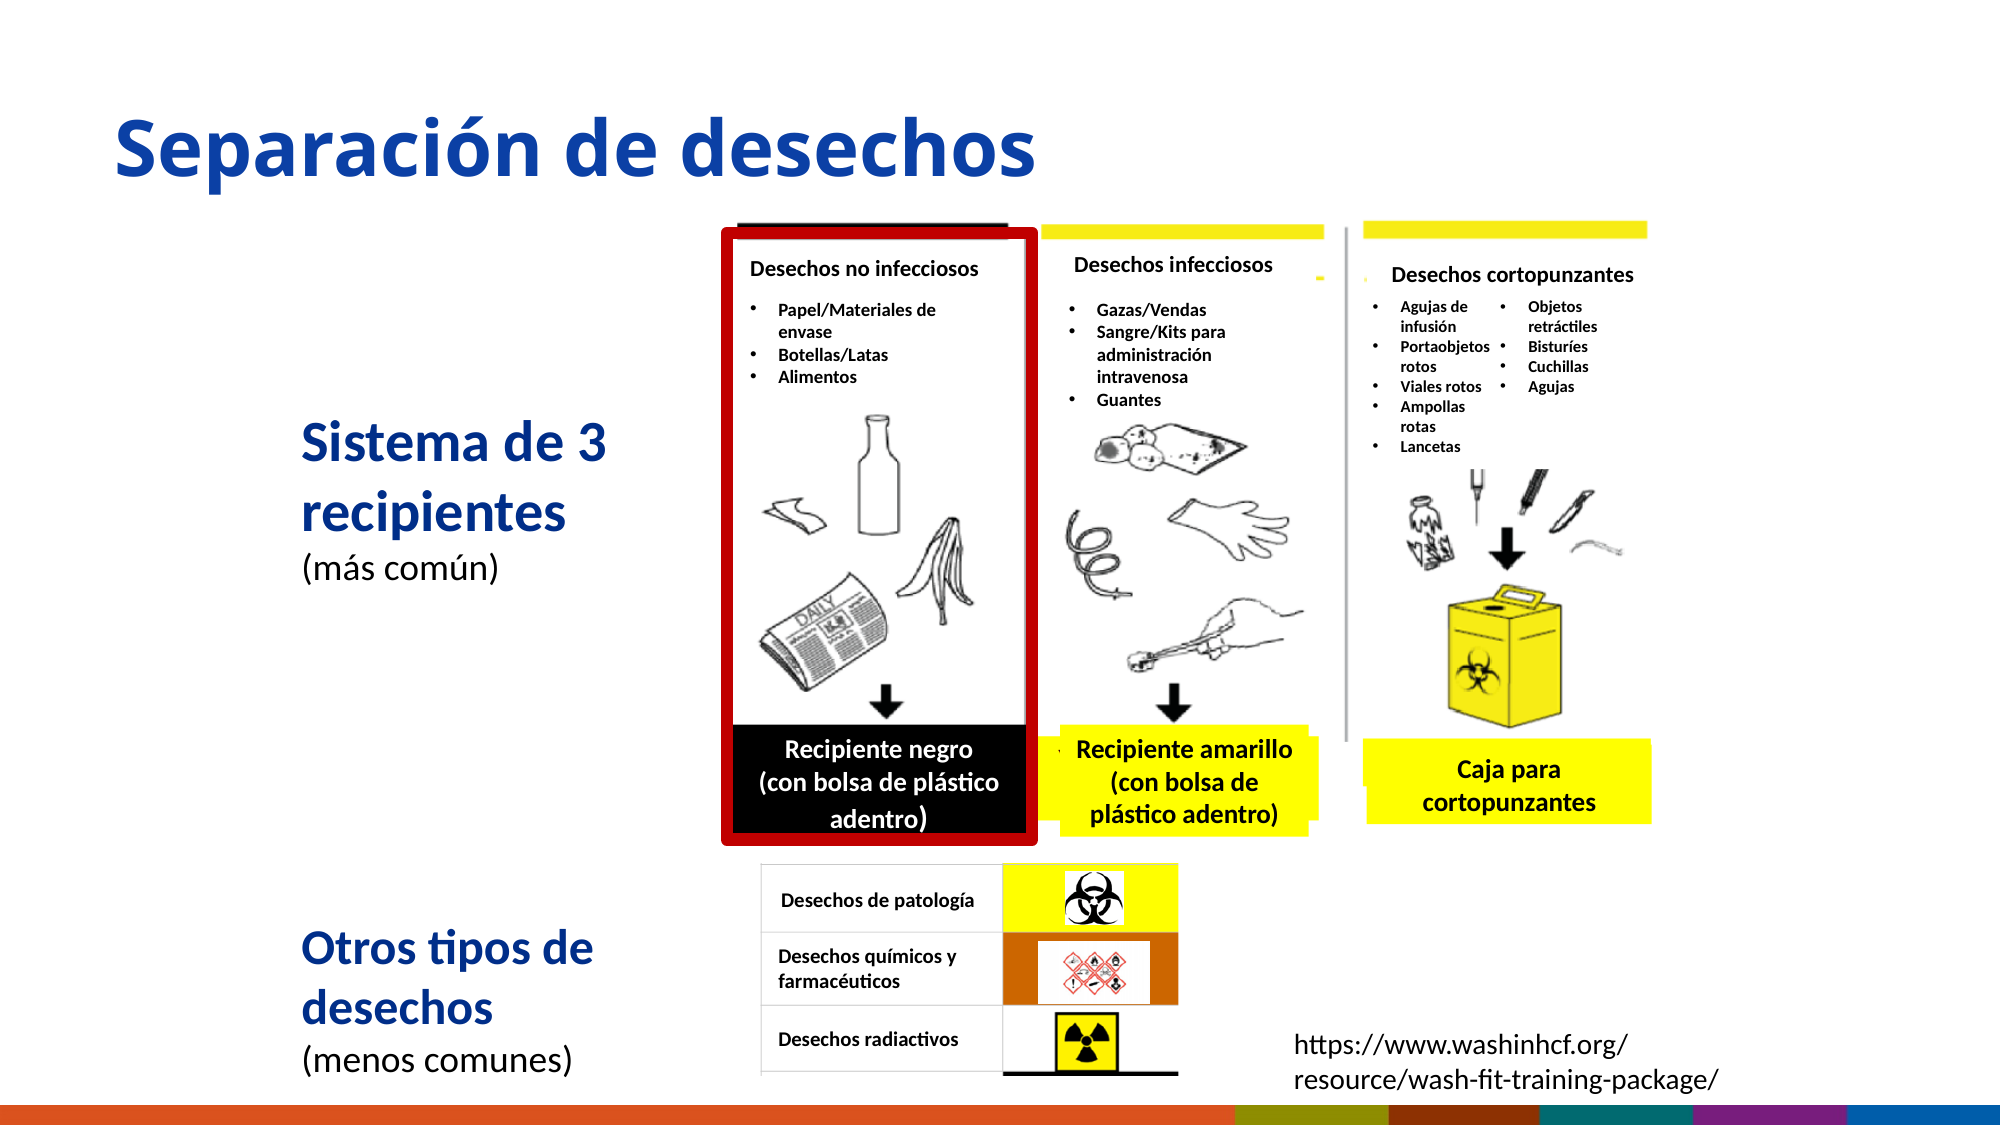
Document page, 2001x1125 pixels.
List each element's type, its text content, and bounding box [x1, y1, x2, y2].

title Separación de desechos [99, 45, 1900, 200]
text_box Sistema de 3 recipientes (más común) [284, 393, 642, 597]
text_box https://www.washinhcf.org/resource/wash-fit-training-package/ [1279, 1017, 1750, 1103]
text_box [726, 205, 1660, 1076]
picture [0, 1105, 2000, 1125]
text_box Otros tipos de desechos (menos comunes) [284, 905, 762, 1089]
